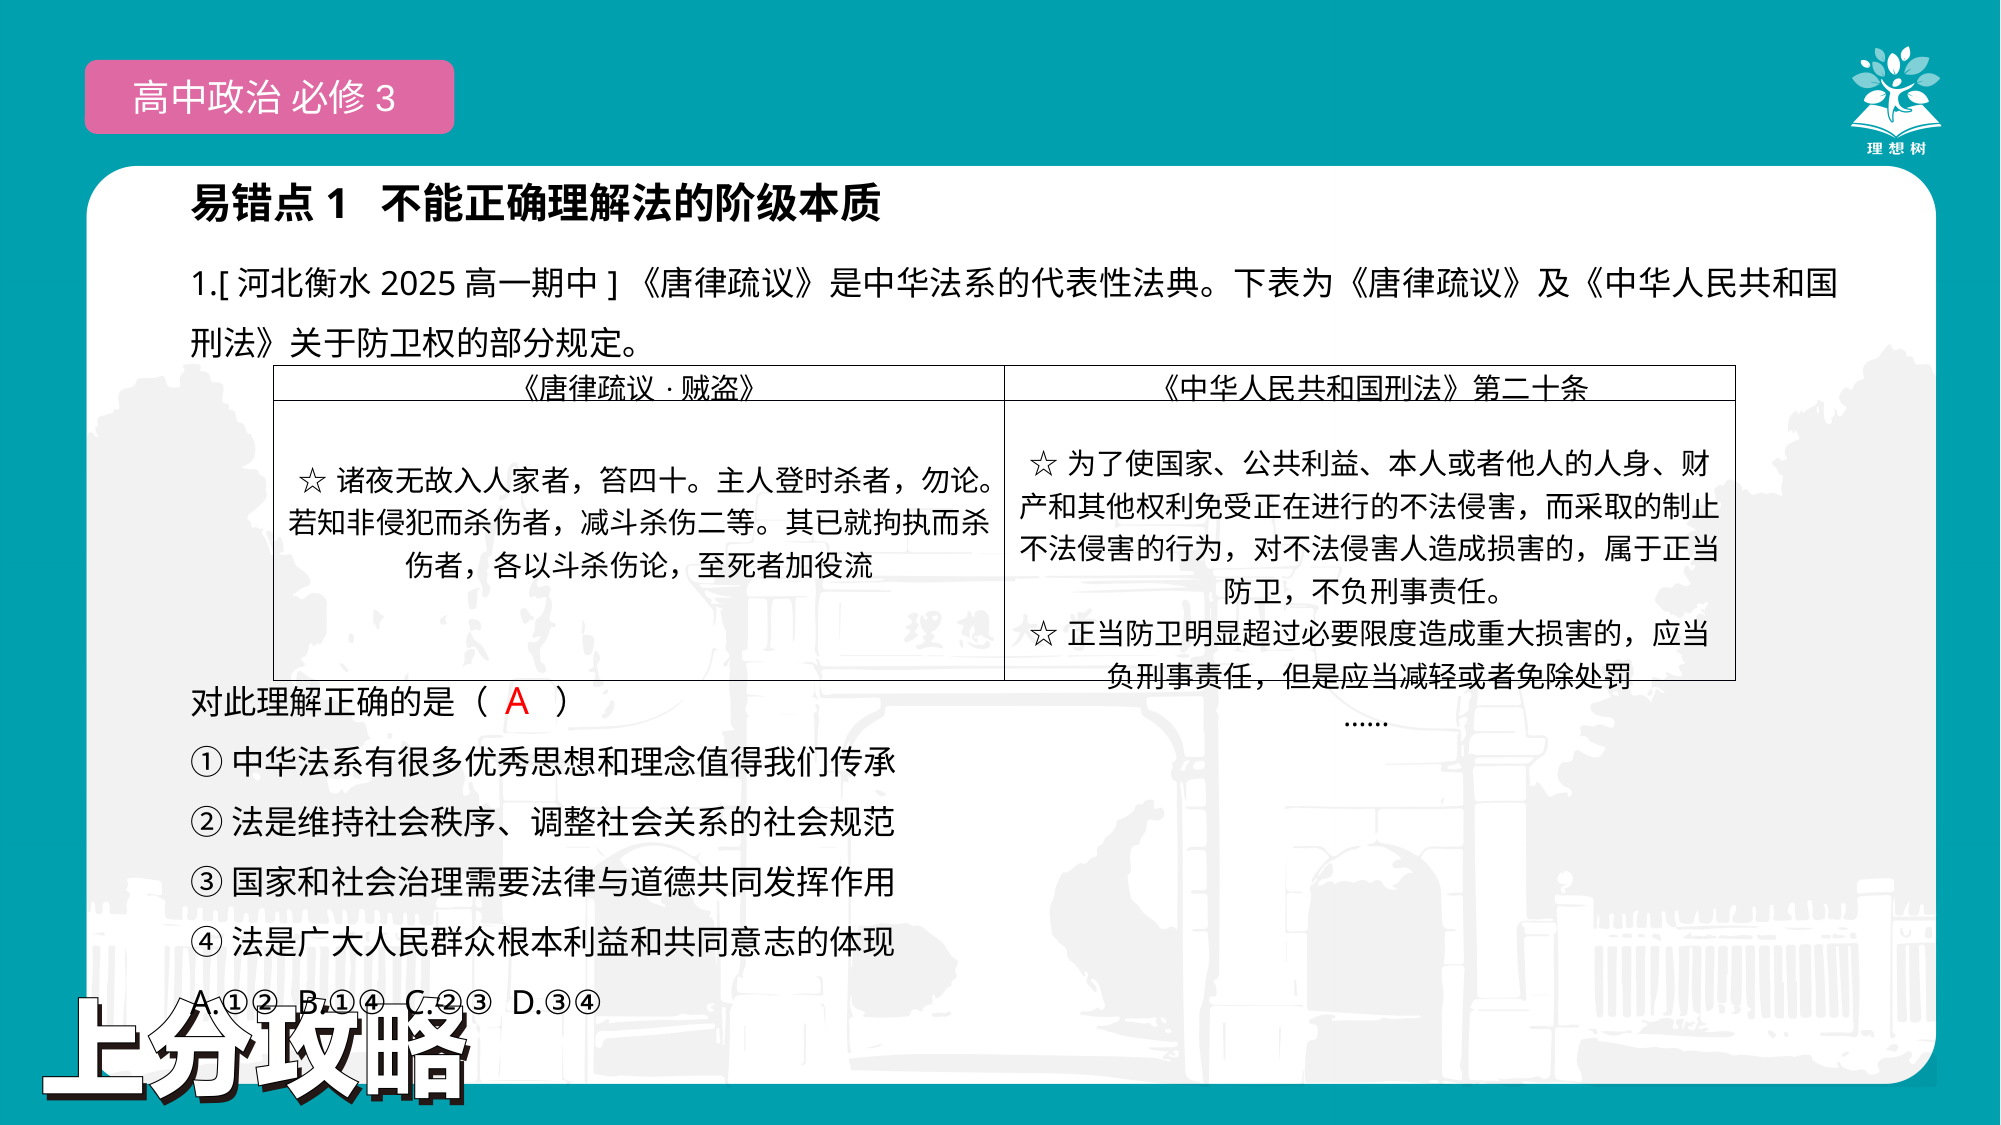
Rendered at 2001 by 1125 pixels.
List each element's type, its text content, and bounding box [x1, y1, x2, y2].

table_cell ☆诸夜无故入人家者，笞四十。主人登时杀者，勿论。若知非侵犯而杀伤者，减斗杀伤二等。其已就拘执而杀伤者，各以斗杀伤论，至死者加役流 [274, 401, 1004, 680]
text_box 高中政治 必修3 [83, 58, 456, 135]
text_box A [480, 681, 598, 730]
text_box 1.[河北衡水2025高一期中]《唐律疏议》是中华法系的代表性法典。下表为《唐律疏议》及《中华人民共和国刑法》关于防卫权的部分规定。 对此理解正确的是（ ） ①中华法系有很多优秀思想和理念值得我们传承 ②法是维持社会秩序、调整社会关系的社会规范 ③国家和社会治理需要法律与道德共同发挥作用 ④法是广大人民群众根本利益和共同意志的体现 A.①② B.①④ C.②③ D.③④ [175, 235, 1855, 812]
table_header 《中华人民共和国刑法》第二十条 [1005, 366, 1735, 400]
table_cell ☆为了使国家、公共利益、本人或者他人的人身、财产和其他权利免受正在进行的不法侵害，而采取的制止不法侵害的行为，对不法侵害人造成损害的，属于正当防卫，不负刑事责任。 ☆正当防卫明显超过必要限度造成重大损害的，应当负刑事责任，但是应当减轻或者免除处罚 …… [1005, 401, 1735, 680]
picture [0, 0, 2001, 1125]
text_box 易错点1 不能正确理解法的阶级本质 [175, 169, 1497, 235]
table_header 《唐律疏议·贼盗》 [274, 366, 1004, 400]
